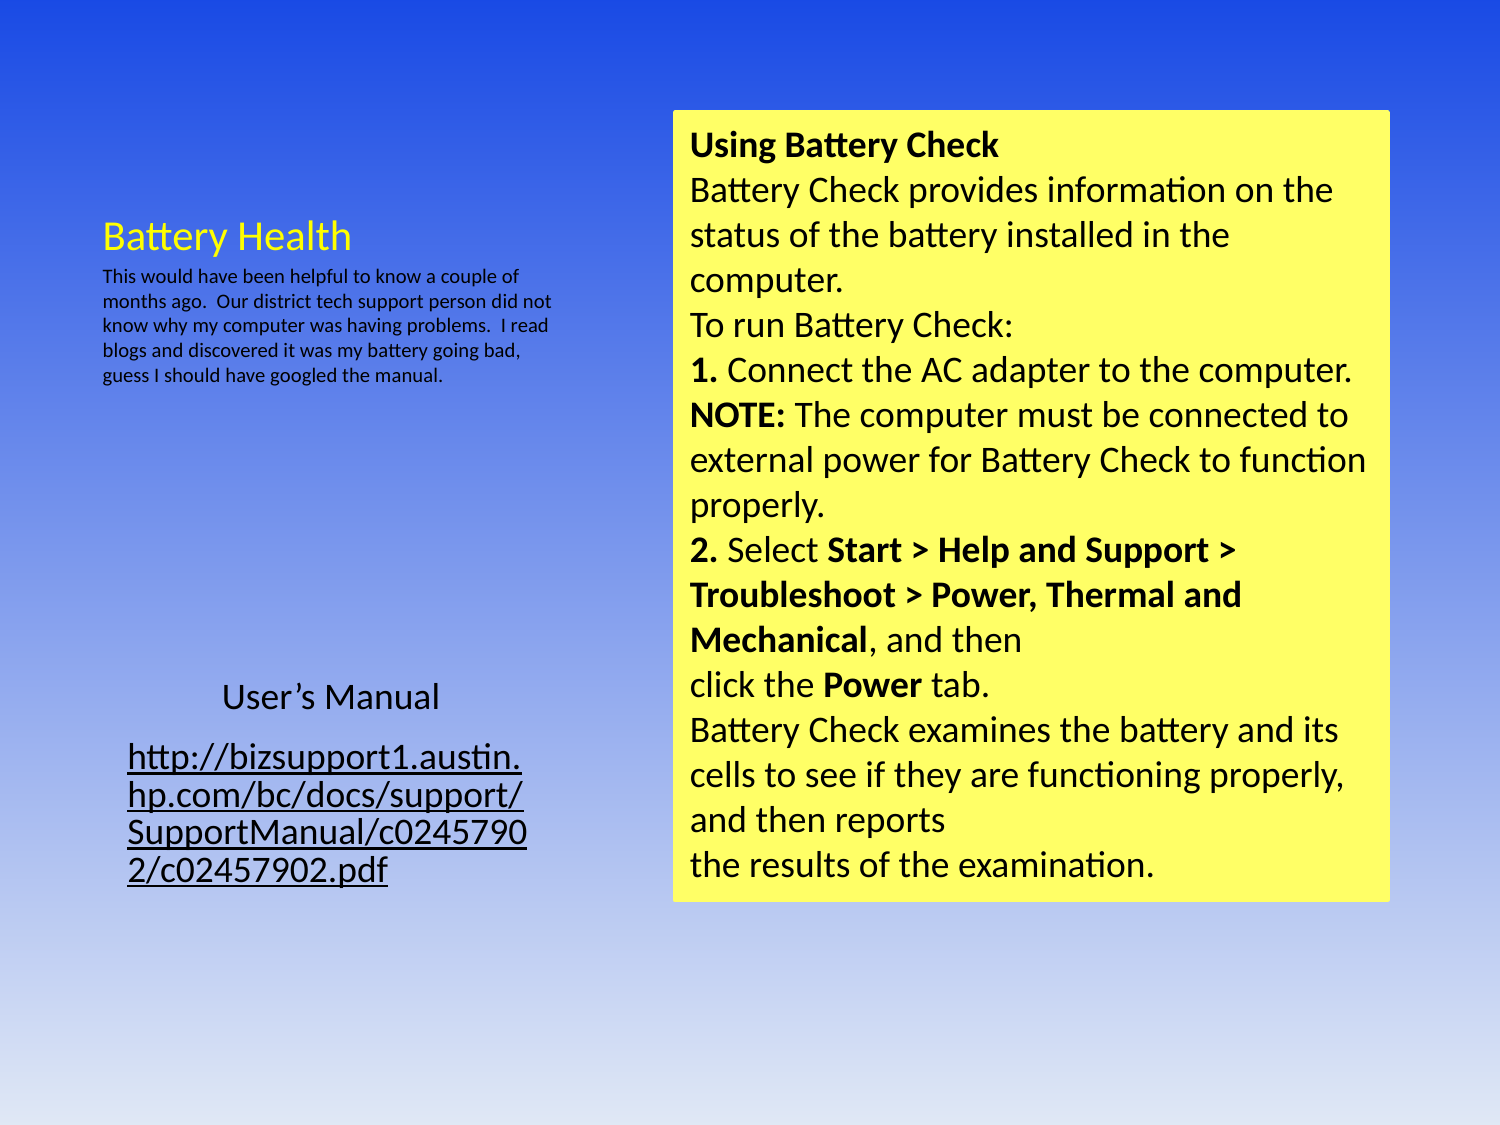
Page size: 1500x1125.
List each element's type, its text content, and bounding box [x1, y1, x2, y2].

text_box http://bizsupport1.austin.hp.com/bc/docs/support/SupportManual/c02457902/c02457902.pdf [112, 724, 550, 830]
text_box User’s Manual [207, 664, 456, 725]
text_box Using Battery Check Battery Check provides information on the status of the battery installed in the computer. To run Battery Check: 1. Connect the AC adapter to the computer. NOTE: The computer must be connected to external power for Battery Check to function properly. 2. Select Start > Help and Support > Troubleshoot > Power, Thermal and Mechanical, and then click the Power tab. Battery Check examines the battery and its cells to see if they are functioning properly, and then reports the results of the examination. [675, 112, 1388, 893]
list Battery Health This would have been helpful to know a couple of months ago. Our district tech support person did not know why my computer was having problems. I read blogs and discovered it was my battery going bad, guess I should have googled the manual. [87, 200, 575, 400]
text_box [673, 110, 1390, 902]
